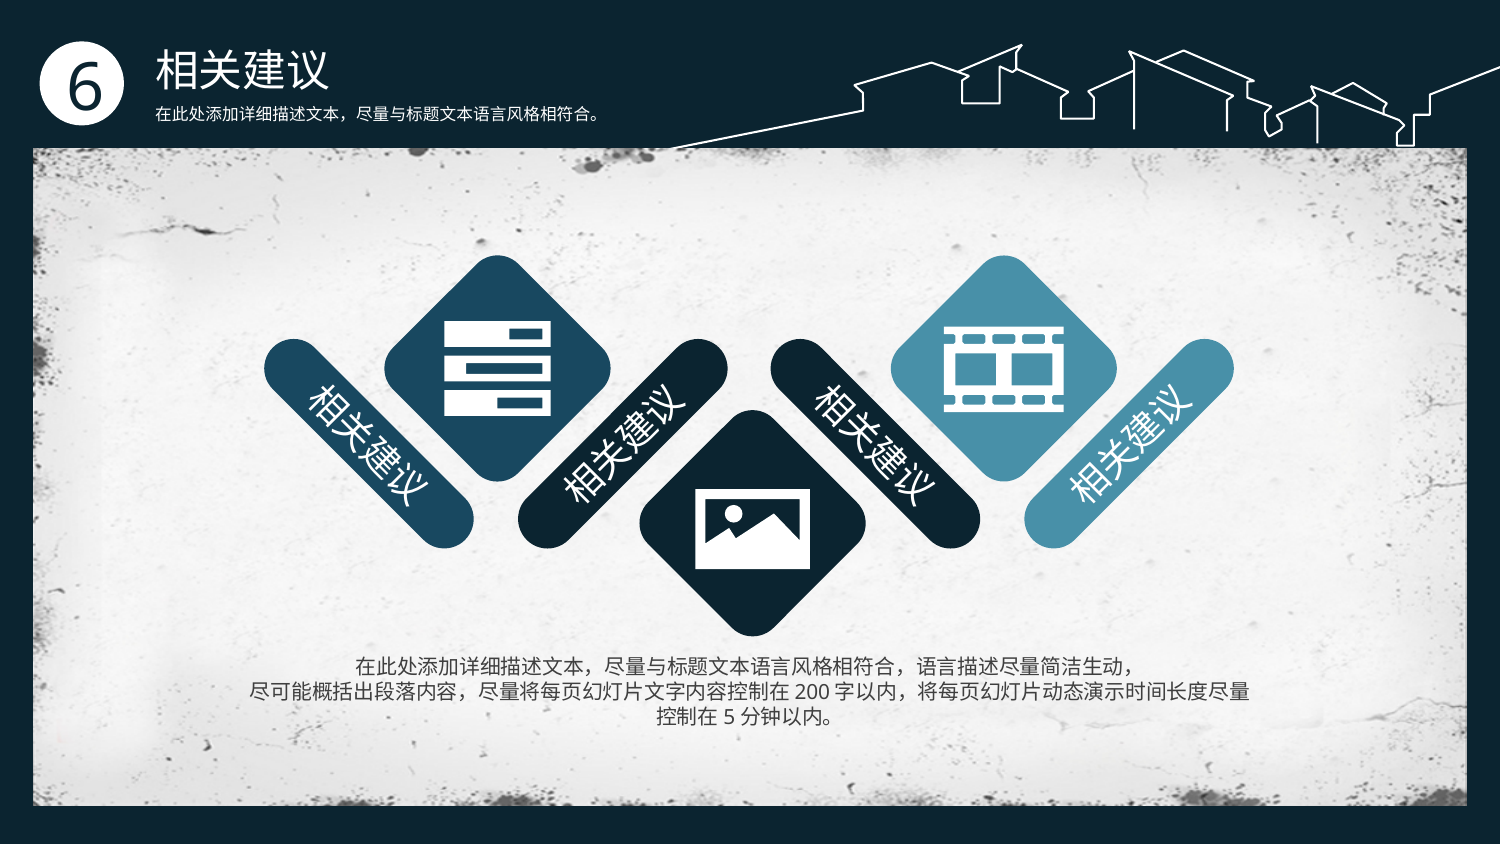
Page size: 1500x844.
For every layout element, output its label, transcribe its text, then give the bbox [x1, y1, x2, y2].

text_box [408, 279, 587, 458]
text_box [663, 434, 842, 613]
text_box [582, 44, 1500, 167]
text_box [140, 35, 637, 132]
text_box 6 [39, 41, 124, 126]
picture [33, 148, 1467, 806]
text_box [17, 8, 1483, 150]
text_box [915, 279, 1093, 458]
